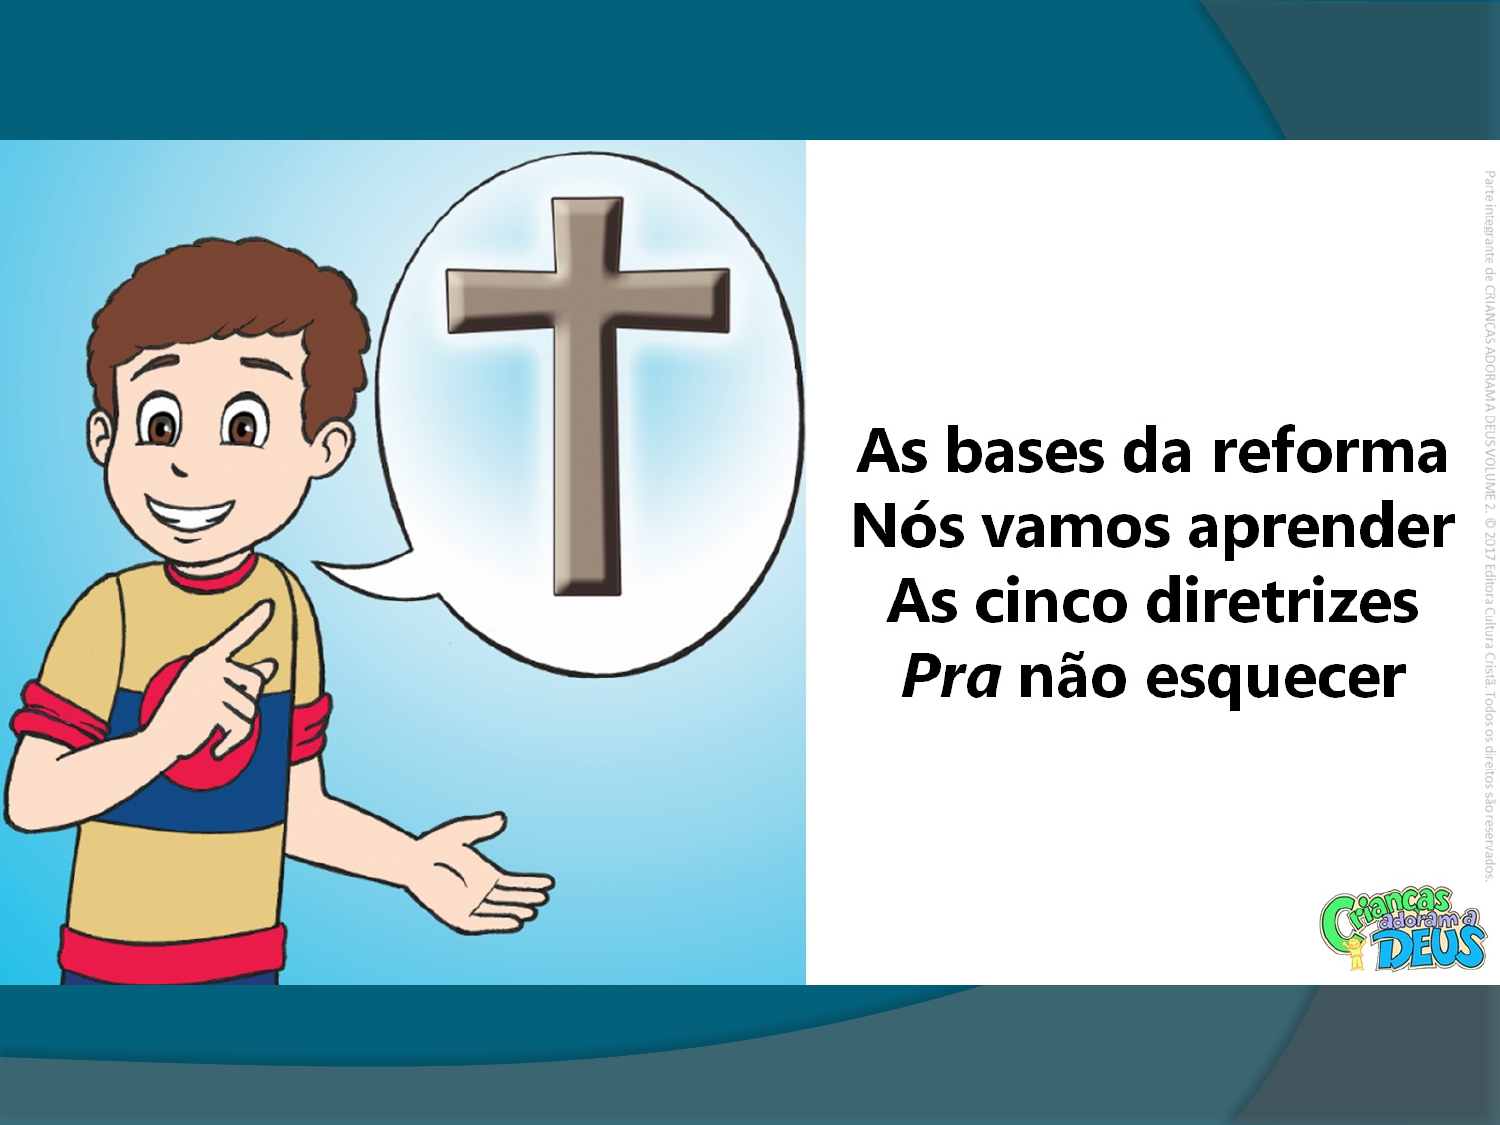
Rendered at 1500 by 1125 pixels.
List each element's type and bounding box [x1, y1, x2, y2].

picture [0, 140, 1500, 985]
